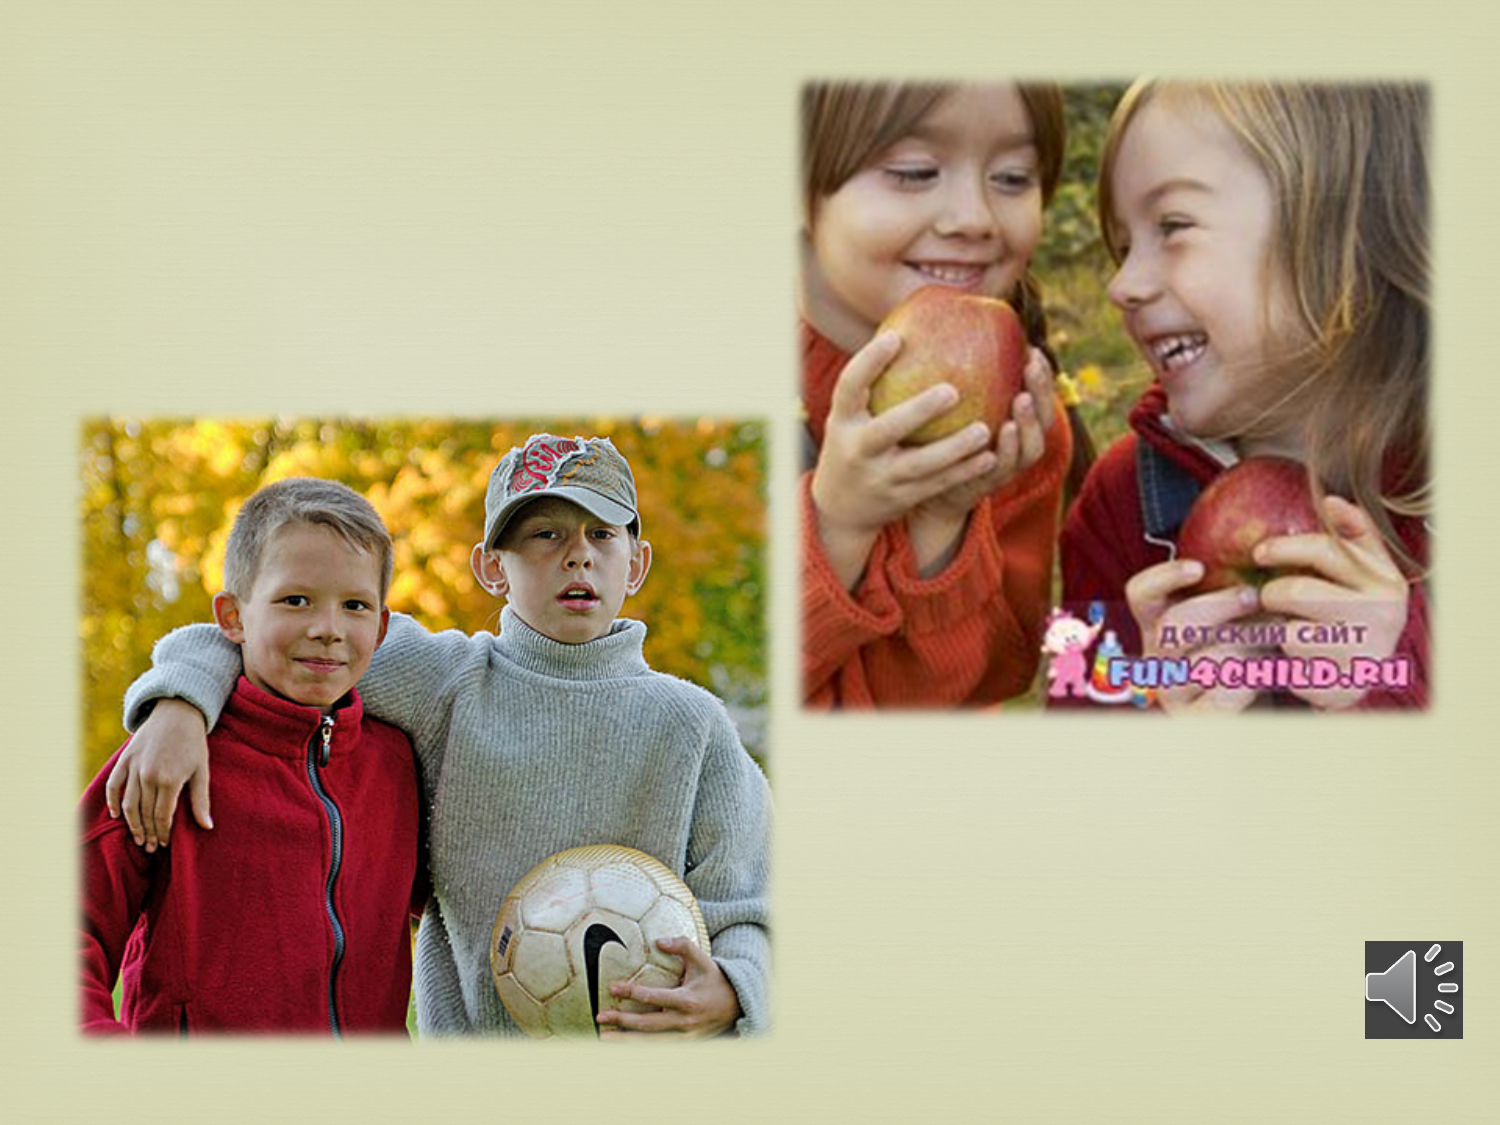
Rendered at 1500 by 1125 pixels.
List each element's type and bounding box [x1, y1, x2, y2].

list [63, 401, 787, 1055]
picture [783, 64, 1449, 730]
picture [1363, 939, 1465, 1041]
